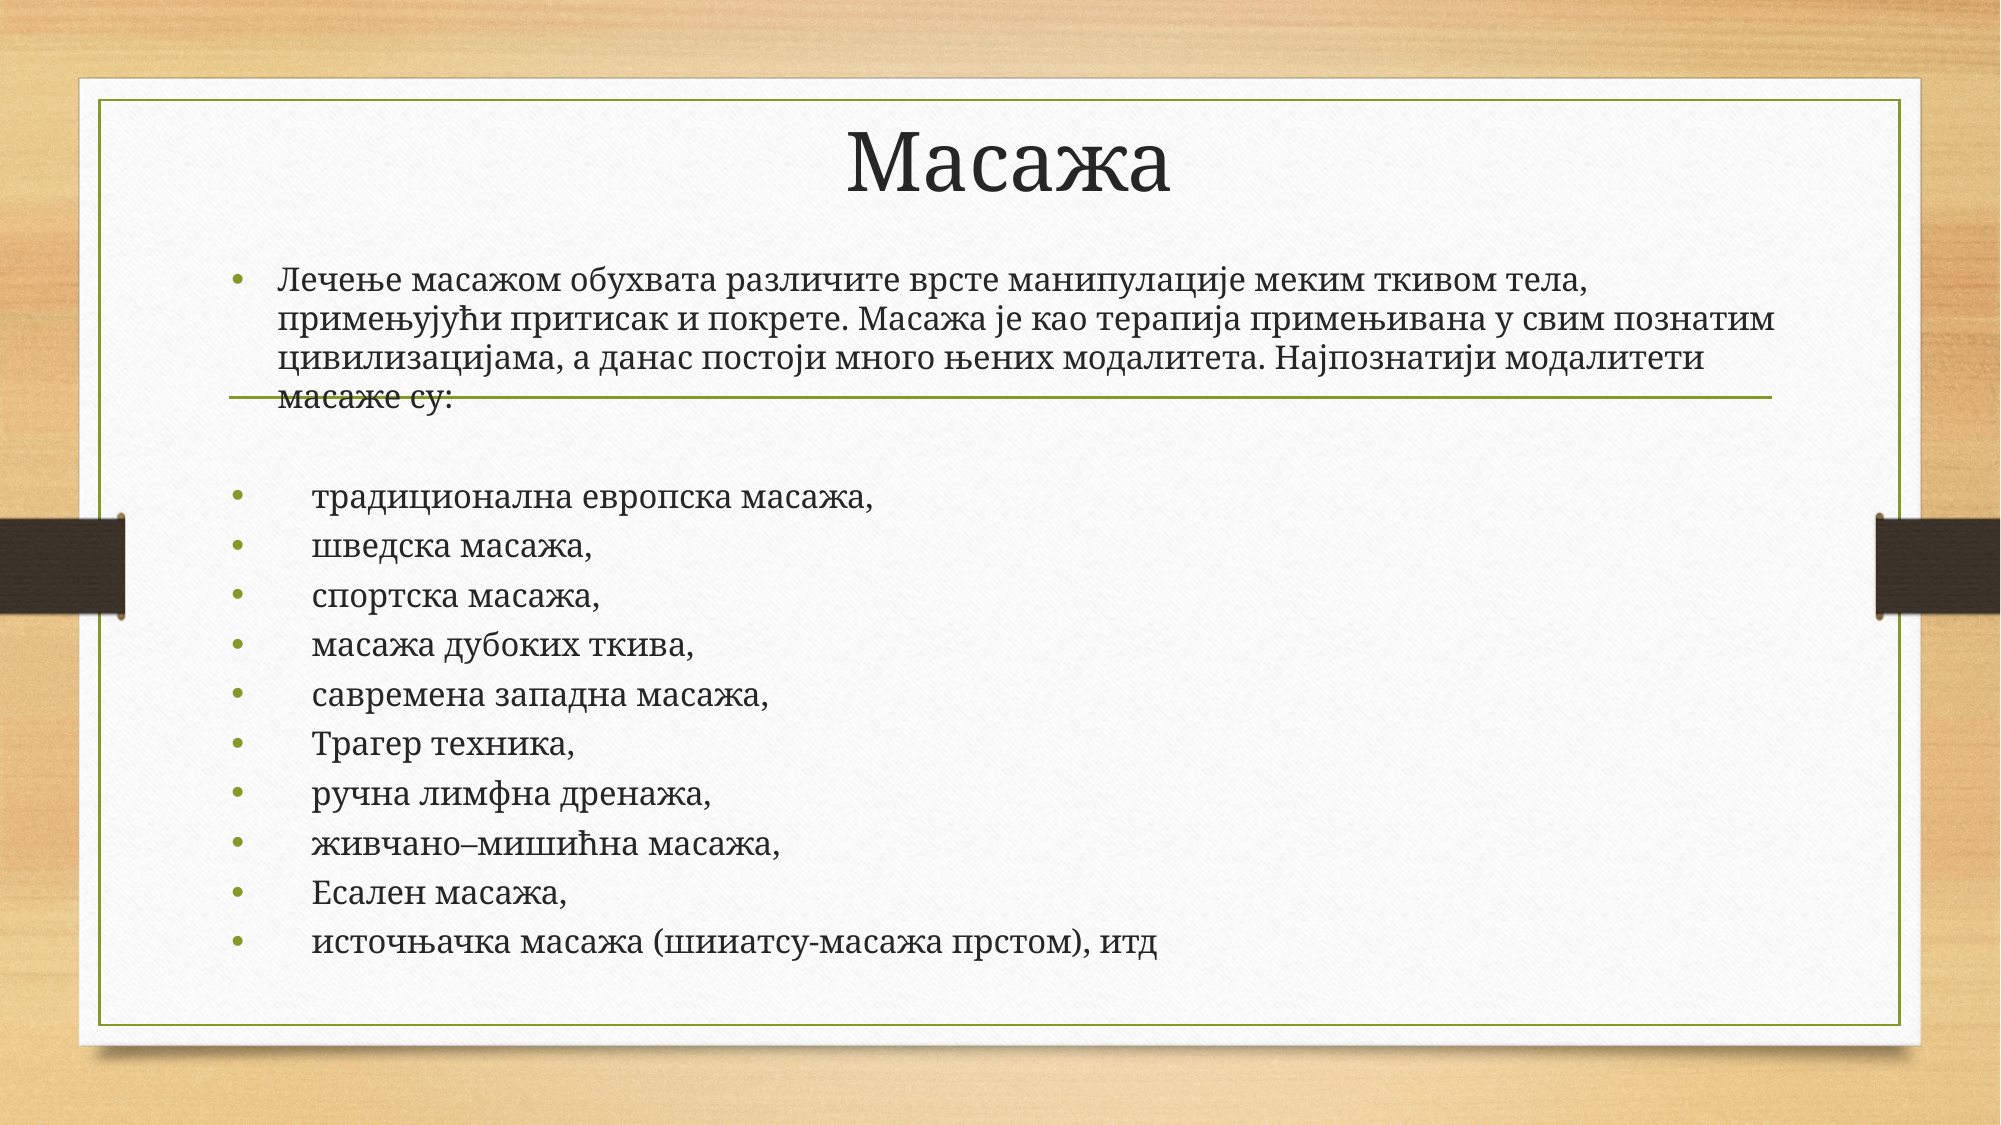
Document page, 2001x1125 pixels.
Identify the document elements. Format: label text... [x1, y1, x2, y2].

list Лечење масажом обухвата различите врсте манипулације меким ткивом тела, примењујући притисак и покрете. Масажа је као терапија примењивана у свим познатим цивилизацијама, а данас постоји много њених модалитета. Најпознатији модалитети масаже су: традиционална европска масажа, шведска масажа, спортска масажа, масажа дубоких ткива, савремена западна масажа, Трагер техника, ручна лимфна дренажа, живчано–мишићна масажа, Есален масажа, источњачка масажа (шииатсу-масажа прстом), итд [216, 221, 1792, 970]
title Масажа [222, 101, 1798, 315]
picture [0, 0, 2001, 1125]
